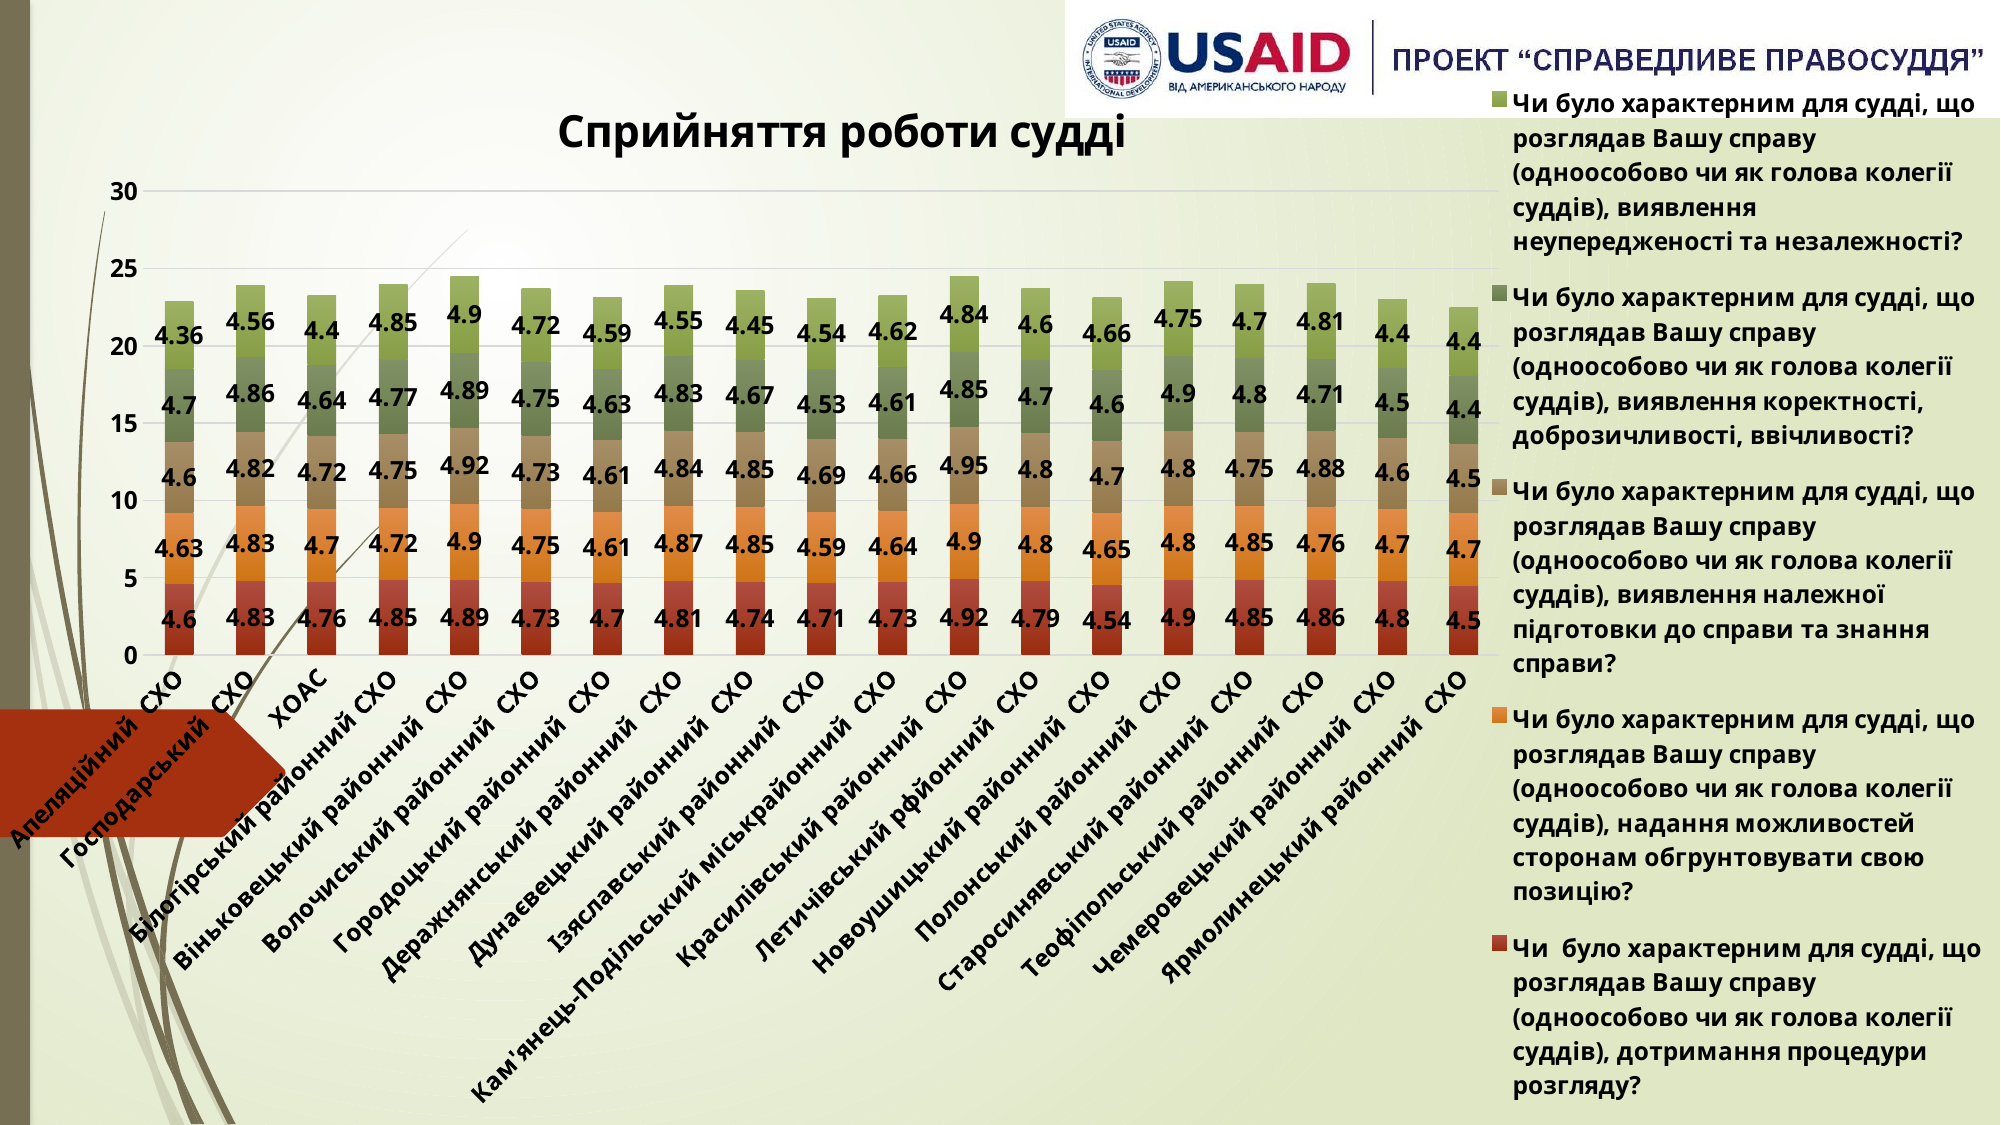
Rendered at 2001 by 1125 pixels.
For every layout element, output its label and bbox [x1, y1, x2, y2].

picture [1065, 0, 2000, 64]
chart [0, 64, 2000, 1125]
